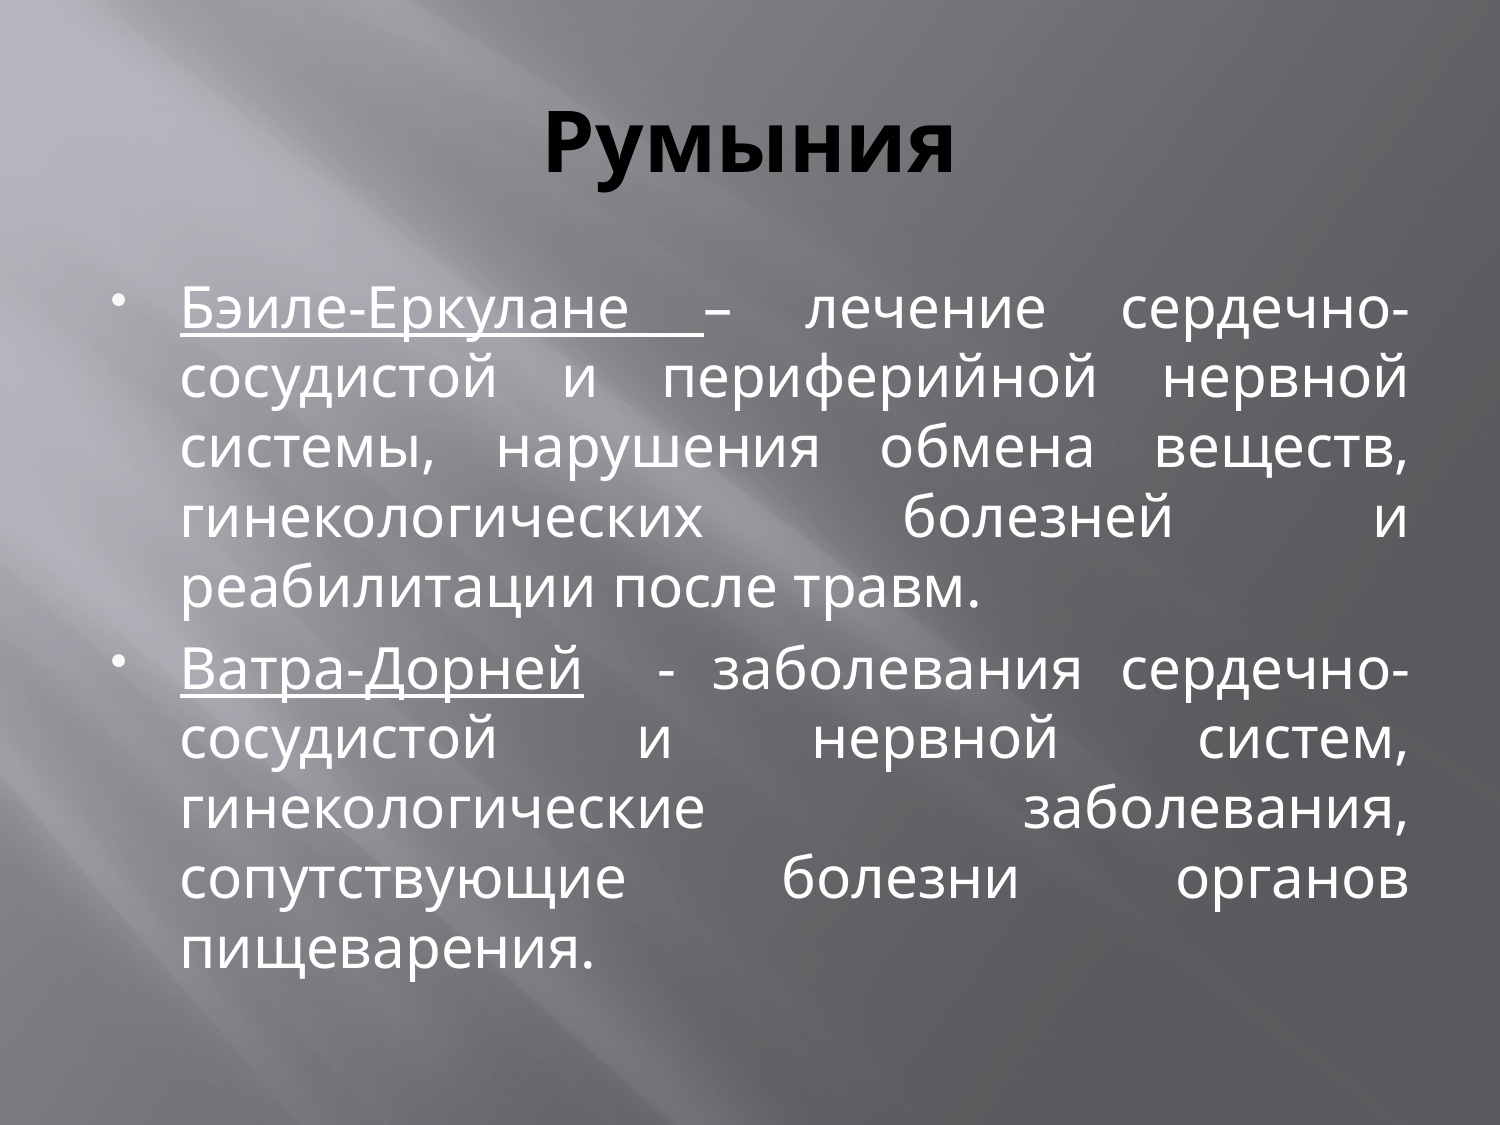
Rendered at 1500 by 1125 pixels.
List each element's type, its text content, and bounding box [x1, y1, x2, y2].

list Бэиле-Еркулане – лечение сердечно-сосудистой и периферийной нервной системы, нарушения обмена веществ, гинекологических болезней и реабилитации после травм. Ватра-Дорней - заболевания сердечно-сосудистой и нервной систем, гинекологические заболевания, сопутствующие болезни органов пищеварения. [75, 262, 1425, 1035]
title Румыния [75, 45, 1425, 233]
